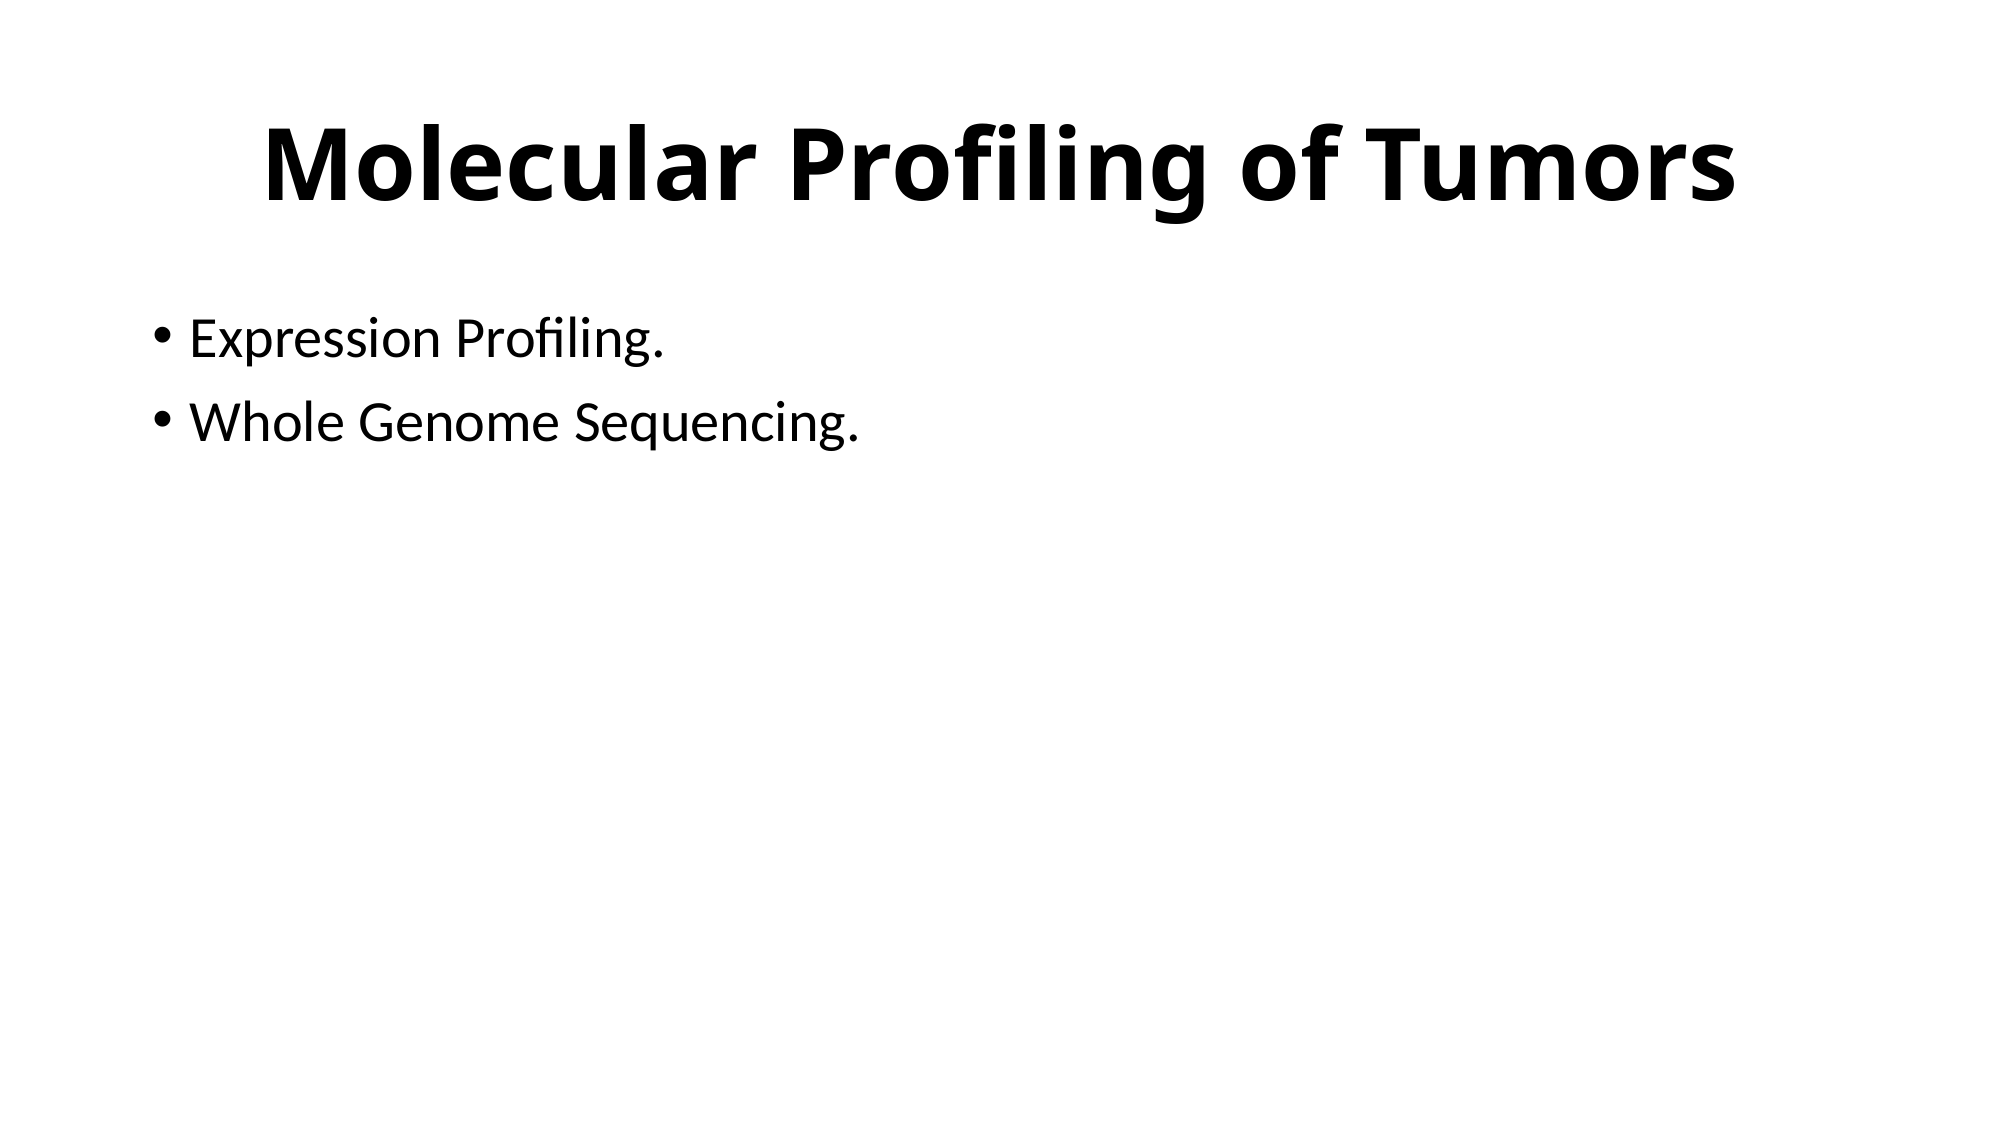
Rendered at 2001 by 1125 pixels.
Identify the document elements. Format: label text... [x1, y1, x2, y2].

title Molecular Profiling of Tumors [137, 59, 1863, 278]
list Expression Profiling. Whole Genome Sequencing. [137, 299, 1863, 1014]
